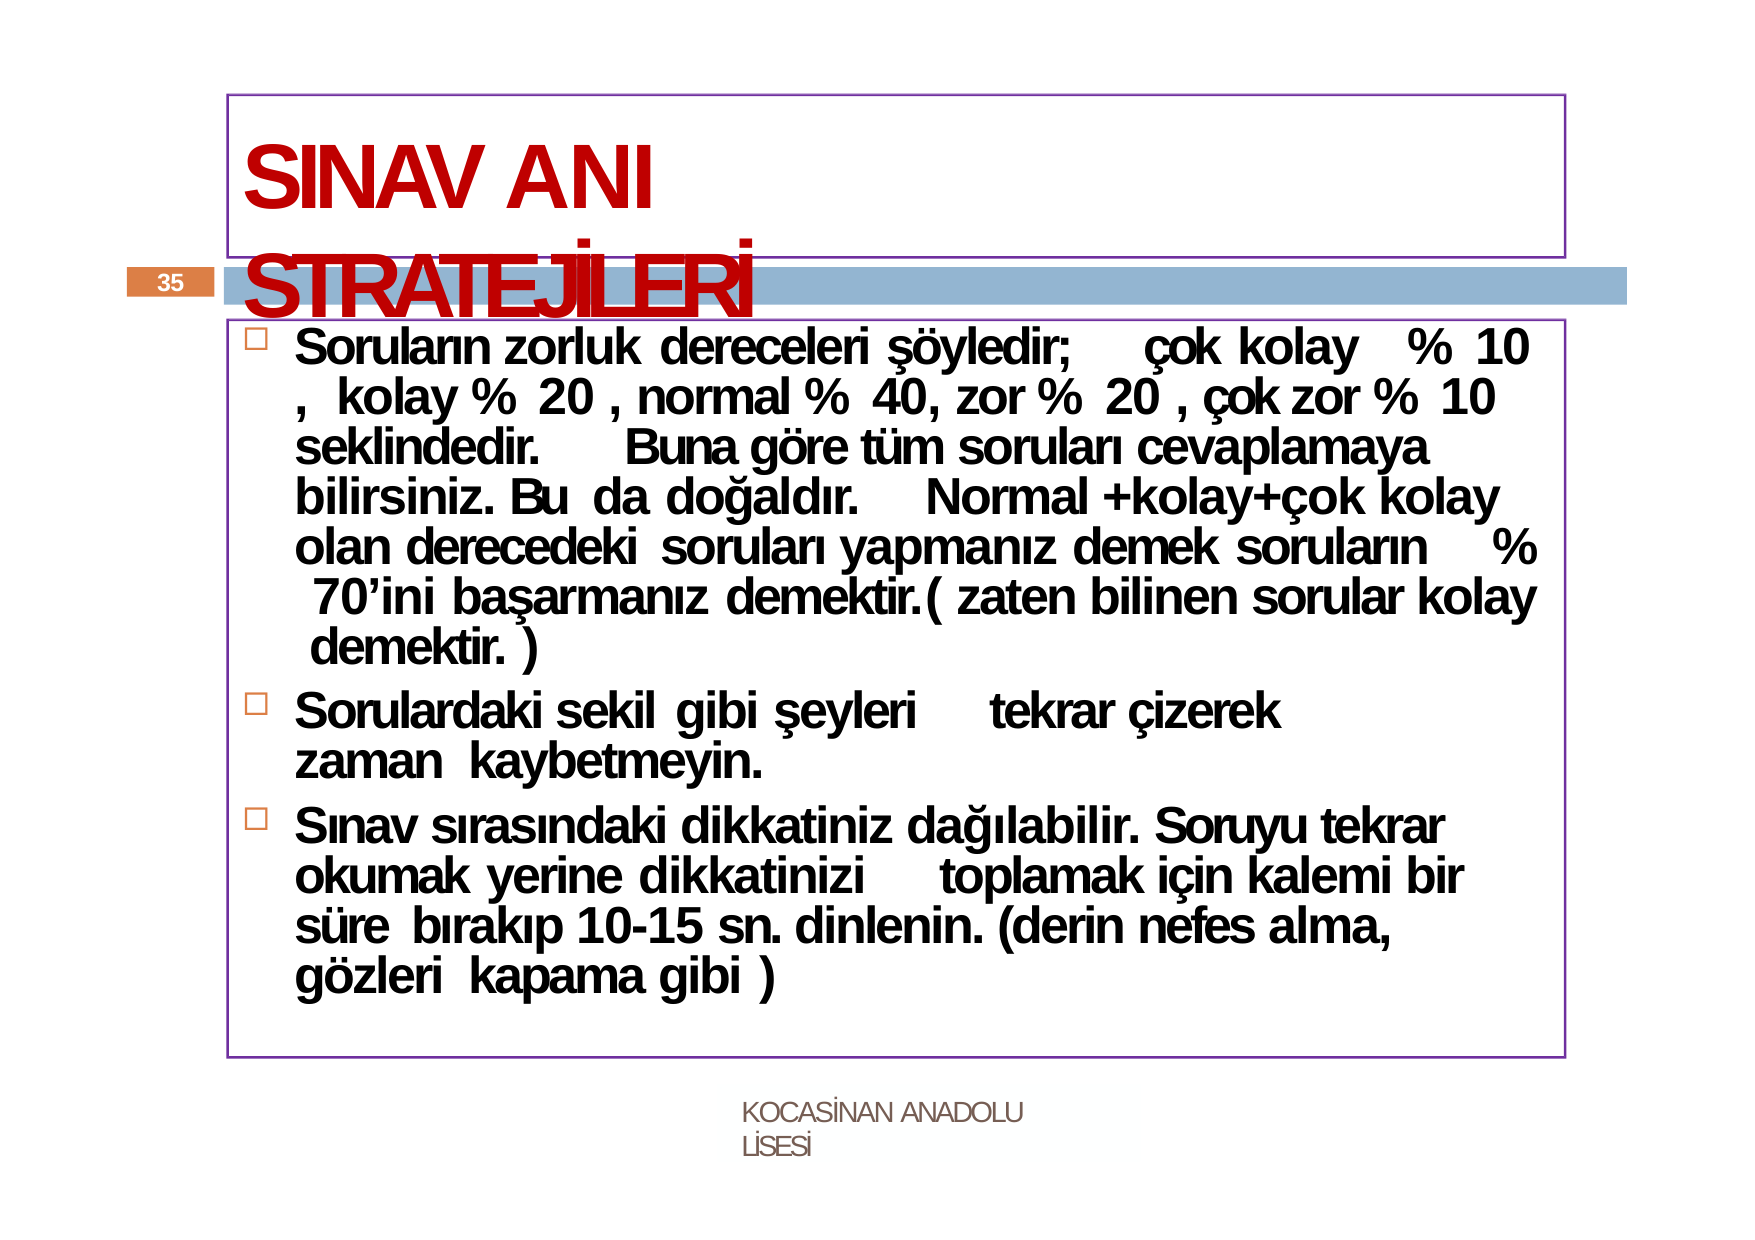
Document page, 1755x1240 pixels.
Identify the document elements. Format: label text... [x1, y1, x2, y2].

text_box [714, 1081, 1144, 1165]
text_box KOCASİNAN ANADOLU LİSESİ [739, 1093, 1104, 1162]
text_box 35 [126, 267, 215, 297]
title SINAV ANI STRATEJİLERİ [240, 114, 1199, 337]
text_box Soruların zorluk dereceleri şöyledir; çok kolay % 10 , kolay % 20 , normal % 40, zor % 20 , çok zor % 10 seklindedir. Buna göre tüm soruları cevaplamaya bilirsiniz. Bu da doğaldır. Normal +kolay+çok kolay olan derecedeki soruları yapmanız demek soruların % 70’ini başarmanız demektir. ( zaten bilinen sorular kolay demektir. ) Sorulardaki sekil gibi şeyleri tekrar çizerek zaman kaybetmeyin. Sınav sırasındaki dikkatiniz dağılabilir. Soruyu tekrar okumak yerine dikkatinizi toplamak için kalemi bir süre bırakıp 10-15 sn. dinlenin. (derin nefes alma, gözleri kapama gibi ) [240, 310, 1544, 1004]
text_box [226, 318, 1567, 1059]
text_box [226, 93, 1567, 259]
